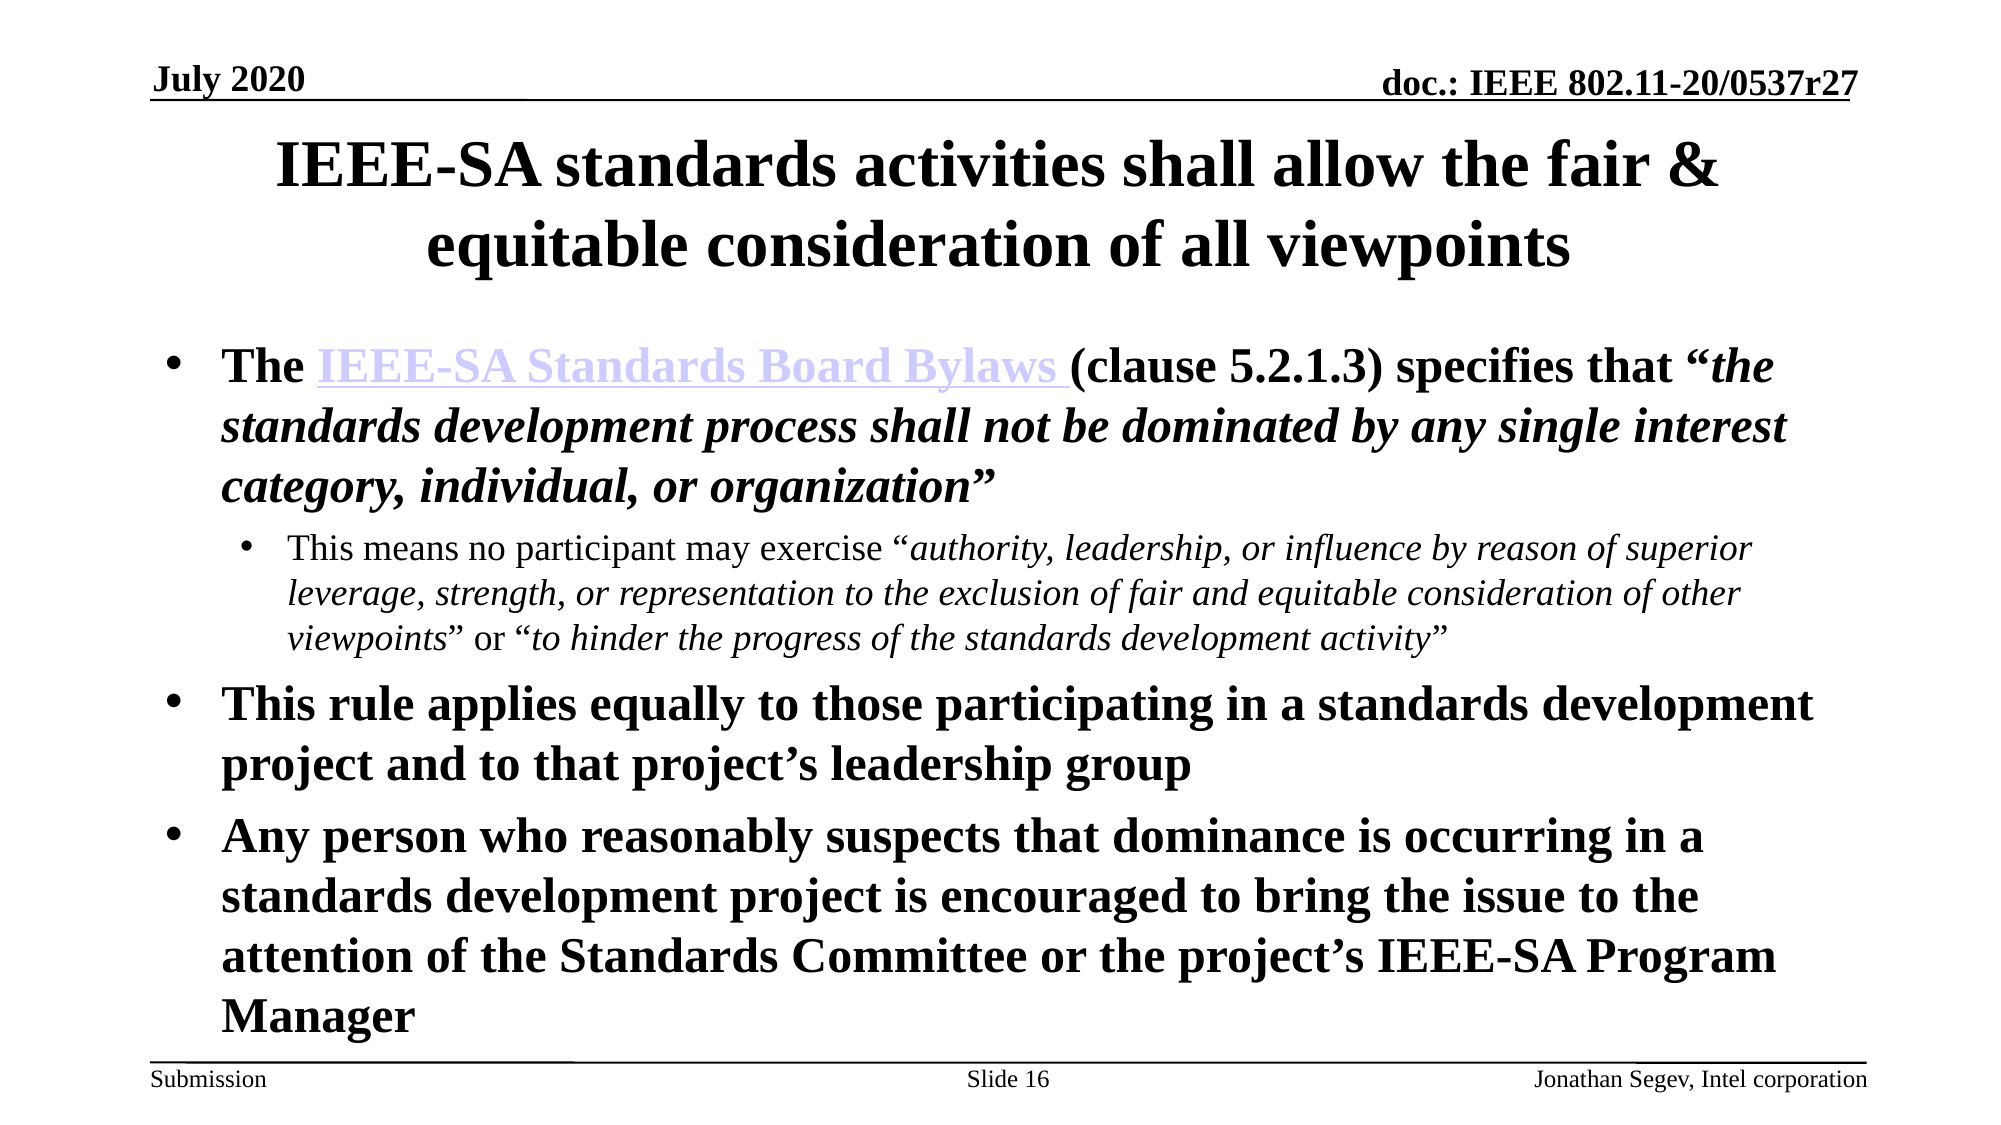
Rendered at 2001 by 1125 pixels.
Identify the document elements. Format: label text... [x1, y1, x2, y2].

title IEEE-SA standards activities shall allow the fair & equitable consideration of all viewpoints [149, 112, 1850, 288]
slide_number Slide 16 [950, 1061, 1067, 1123]
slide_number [152, 54, 563, 100]
footer Jonathan Segev, Intel corporation [1171, 1061, 1869, 1093]
list The IEEE-SA Standards Board Bylaws (clause 5.2.1.3) specifies that “the standards development process shall not be dominated by any single interest category, individual, or organization” This means no participant may exercise “authority, leadership, or influence by reason of superior leverage, strength, or representation to the exclusion of fair and equitable consideration of other viewpoints” or “to hinder the progress of the standards development activity” This rule applies equally to those participating in a standards development project and to that project’s leadership group Any person who reasonably suspects that dominance is occurring in a standards development project is encouraged to bring the issue to the attention of the Standards Committee or the project’s IEEE-SA Program Manager [149, 324, 1850, 1000]
